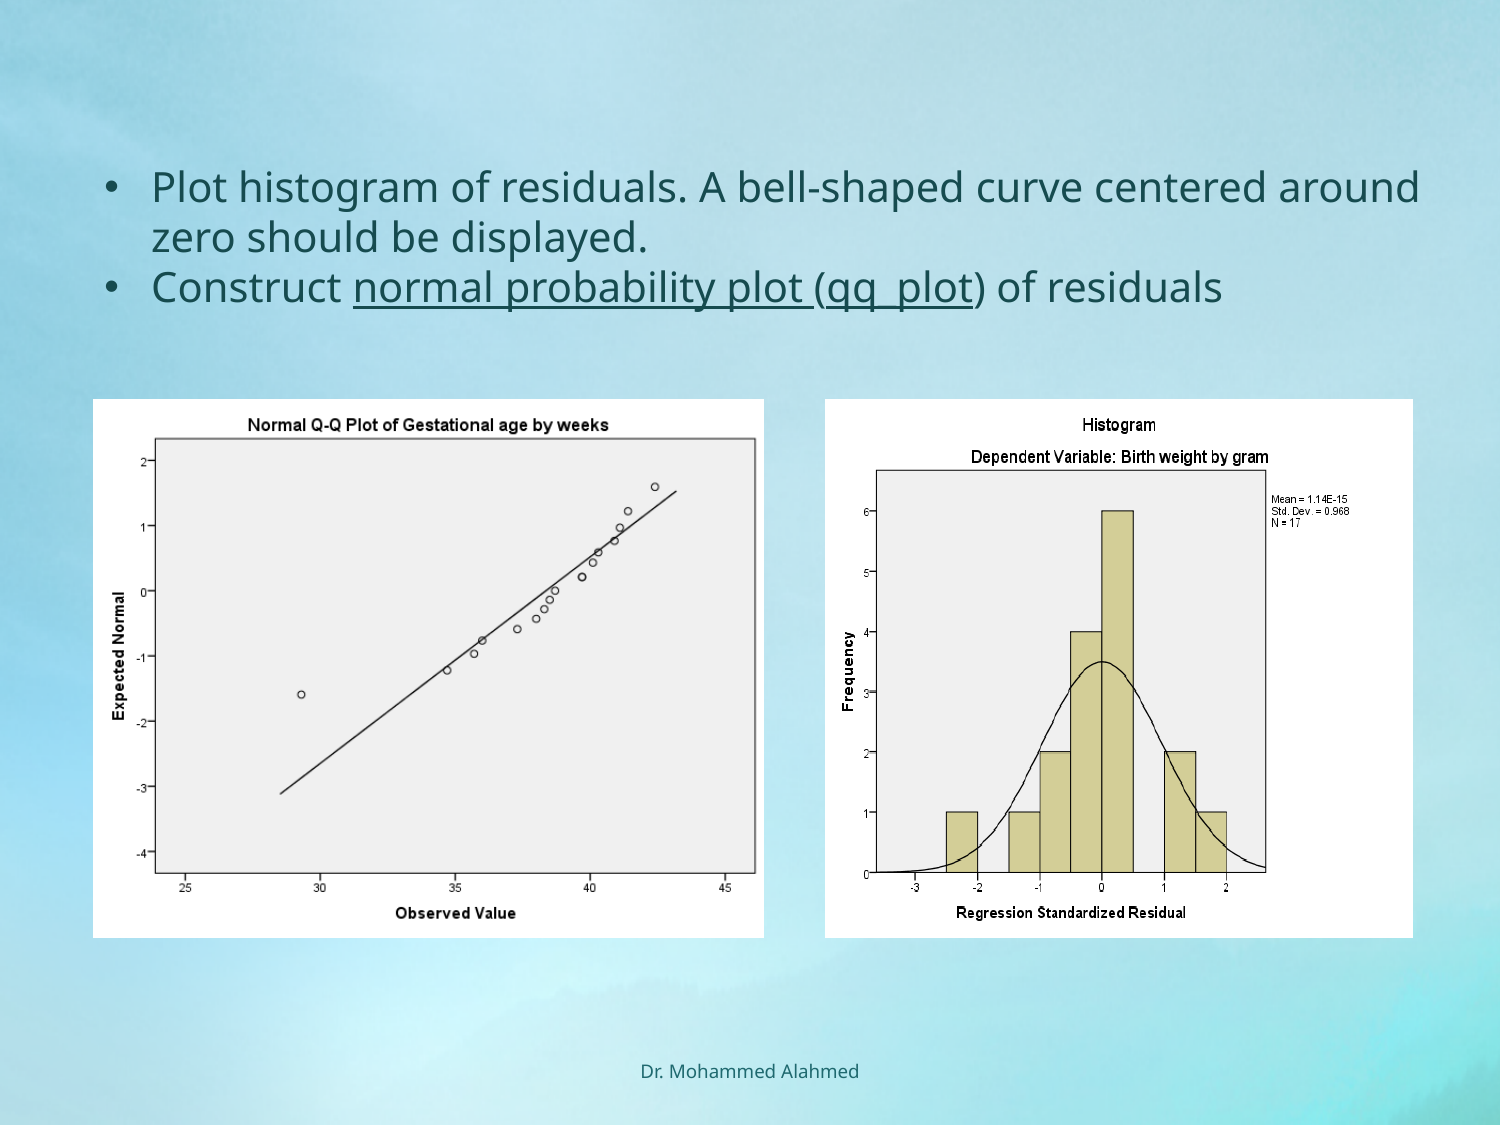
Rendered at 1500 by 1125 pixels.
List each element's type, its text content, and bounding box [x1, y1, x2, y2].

text_box Plot histogram of residuals. A bell-shaped curve centered around zero should be displayed. Construct normal probability plot (qq_plot) of residuals [89, 153, 1468, 319]
picture [0, 0, 1500, 1125]
footer Dr. Mohammed Alahmed [512, 1042, 988, 1103]
